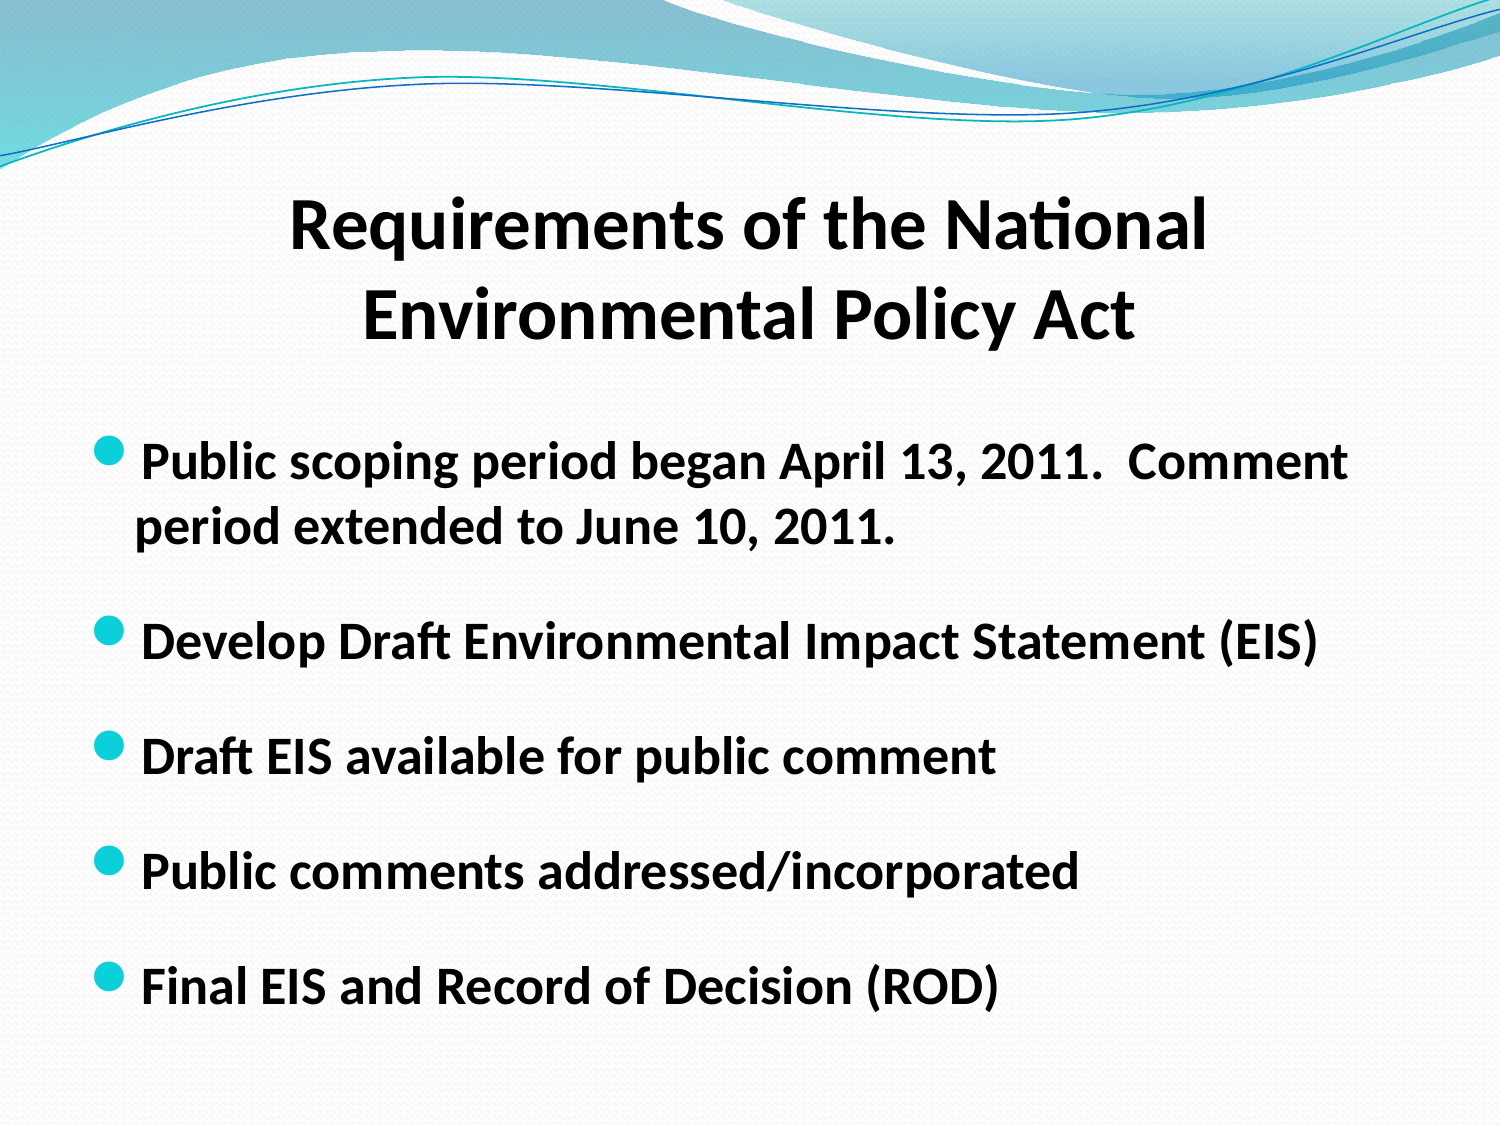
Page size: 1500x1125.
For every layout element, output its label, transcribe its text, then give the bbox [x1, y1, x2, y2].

list Public scoping period began April 13, 2011. Comment period extended to June 10, 2011. Develop Draft Environmental Impact Statement (EIS) Draft EIS available for public comment Public comments addressed/incorporated Final EIS and Record of Decision (ROD) [75, 417, 1425, 1125]
title Requirements of the National Environmental Policy Act [75, 167, 1425, 355]
